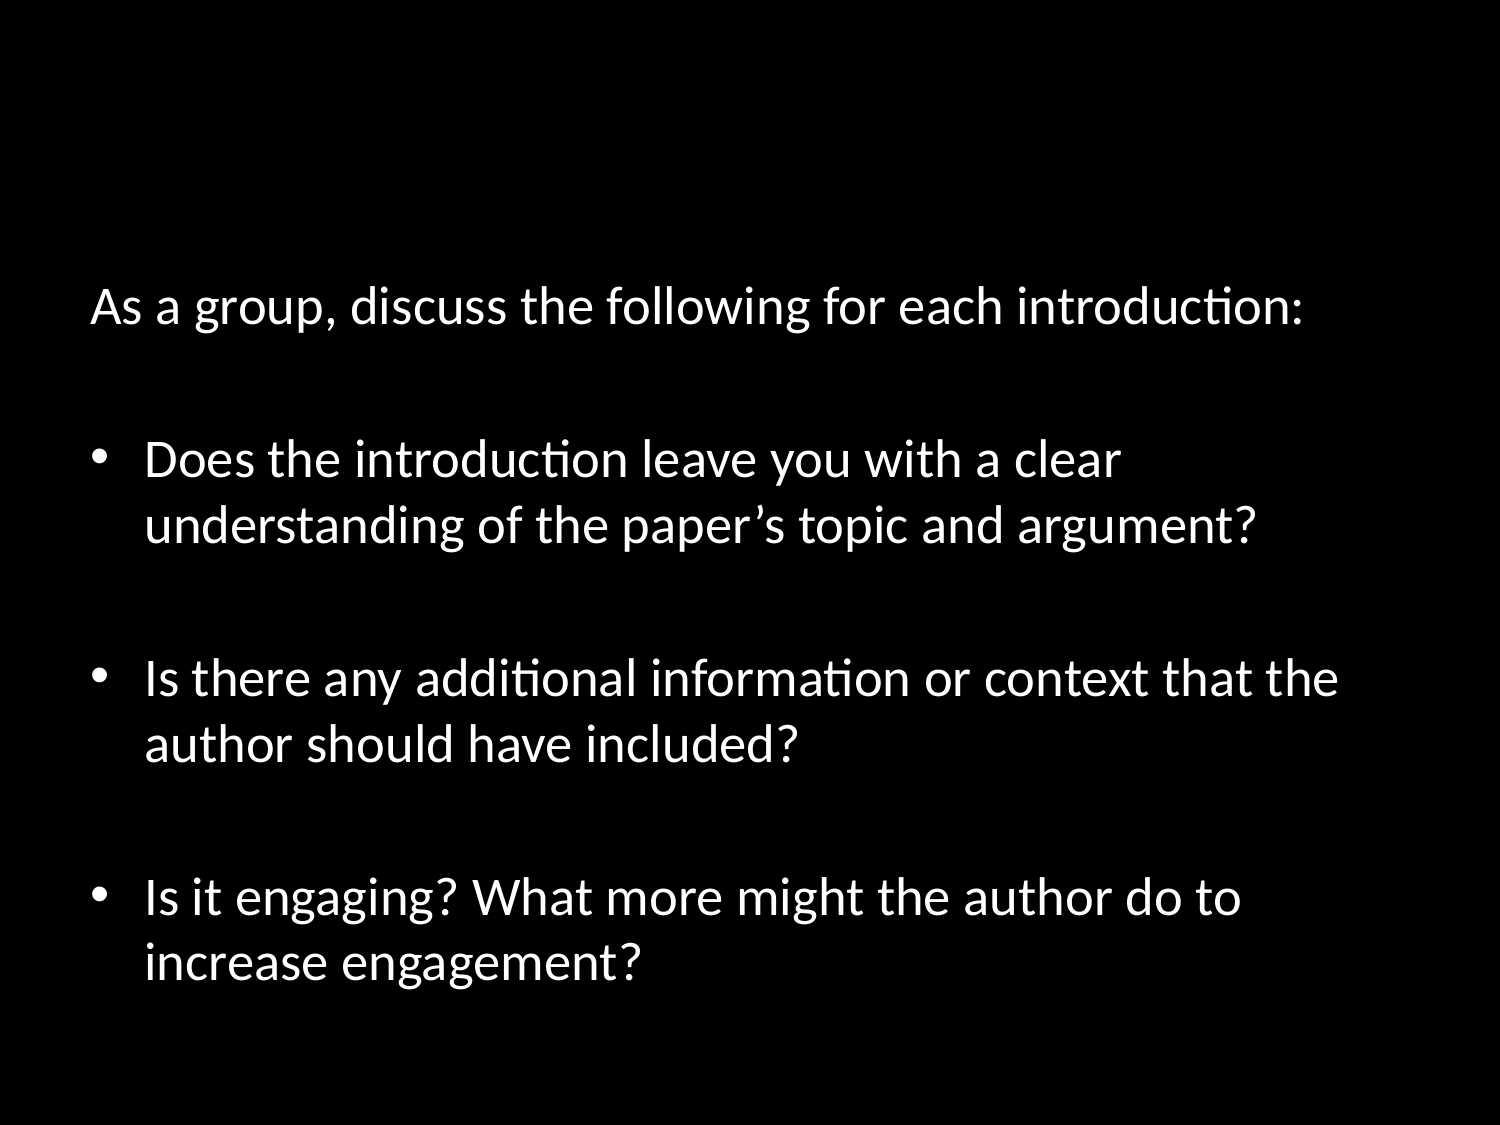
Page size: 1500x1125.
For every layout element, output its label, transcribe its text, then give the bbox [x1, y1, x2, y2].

list As a group, discuss the following for each introduction: Does the introduction leave you with a clear understanding of the paper’s topic and argument? Is there any additional information or context that the author should have included? Is it engaging? What more might the author do to increase engagement? [75, 262, 1425, 1005]
